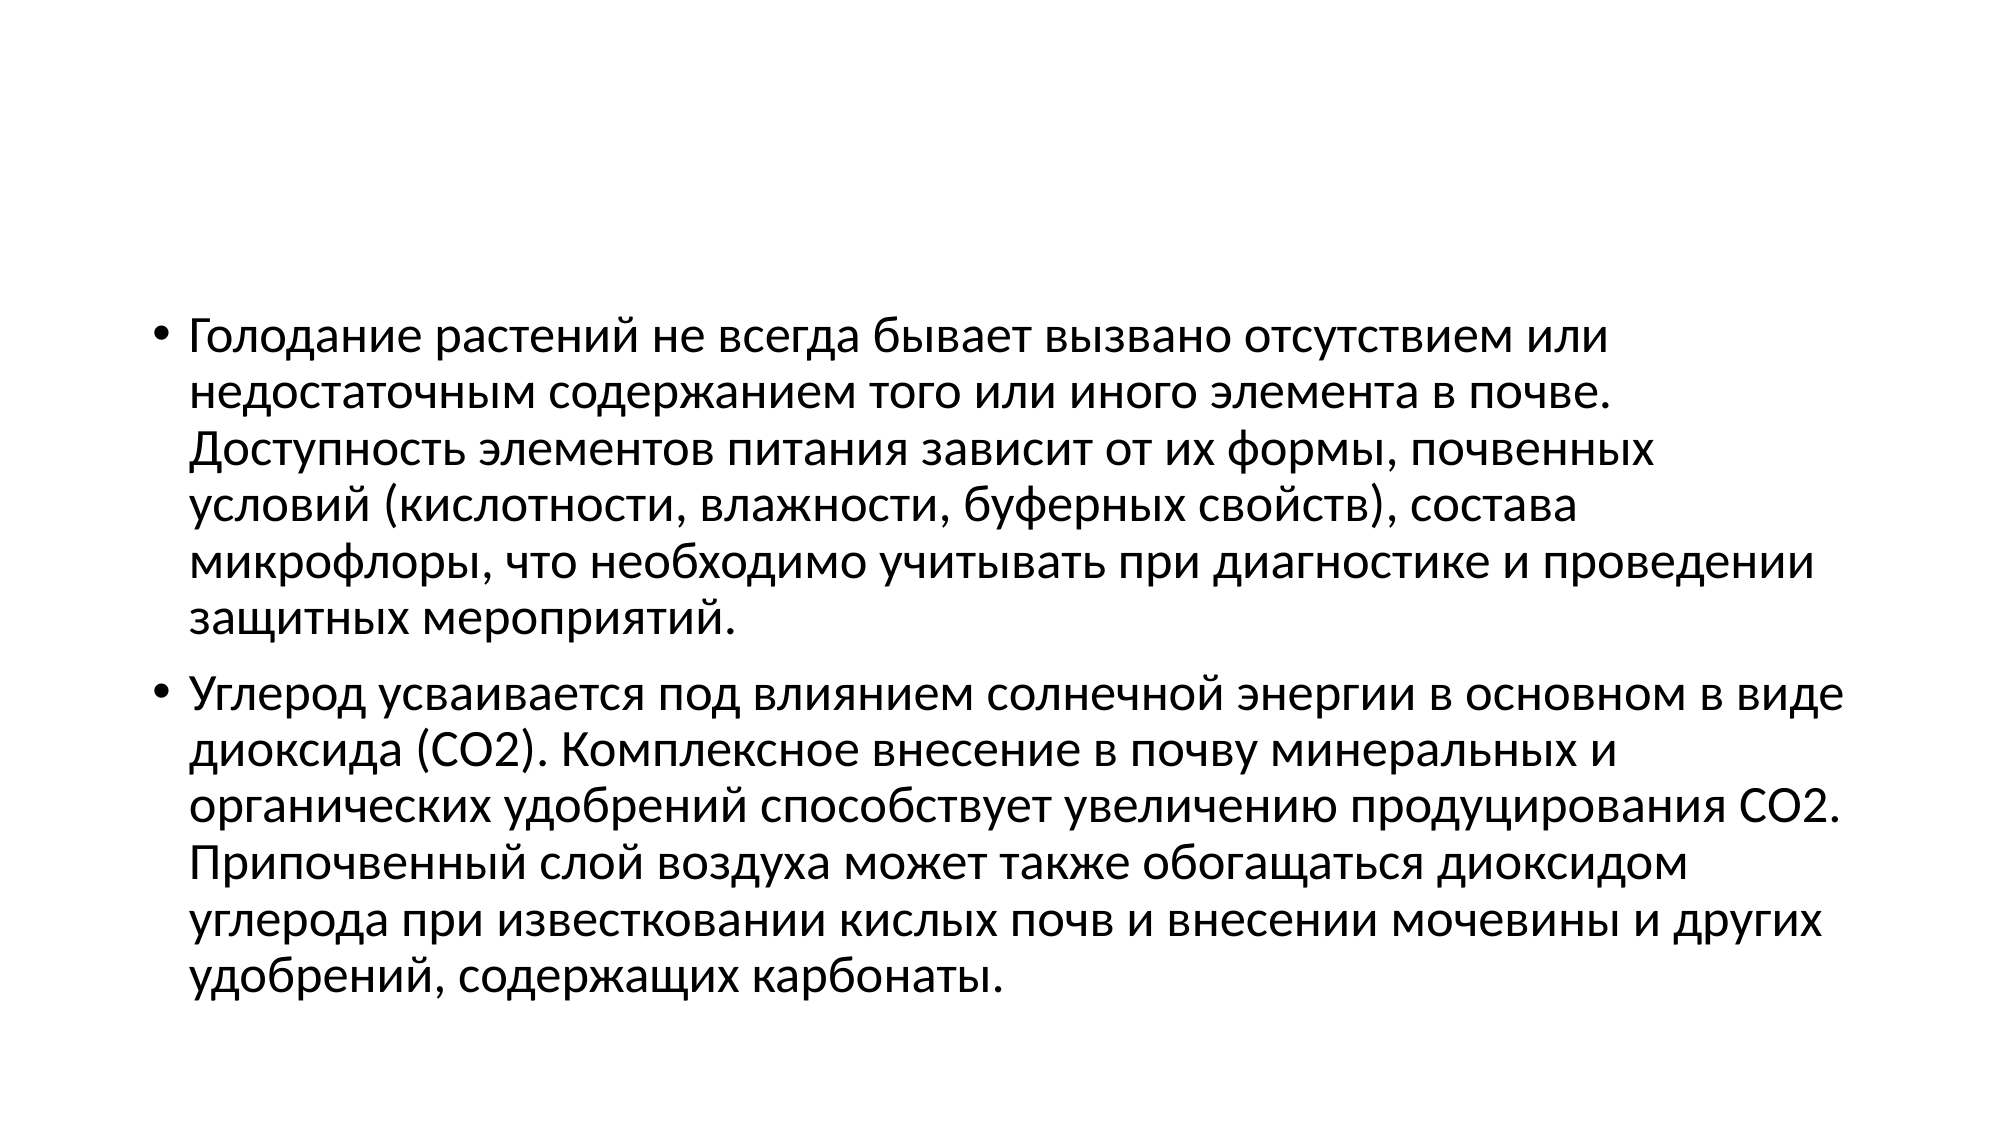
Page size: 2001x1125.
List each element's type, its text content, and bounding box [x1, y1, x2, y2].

list Голодание растений не всегда бывает вызвано отсутствием или недостаточным содержанием того или иного элемента в почве. Доступность элементов питания зависит от их формы, почвенных условий (кислотности, влажности, буферных свойств), состава микрофлоры, что необходимо учитывать при диагностике и проведении защитных мероприятий. Углерод усваивается под влиянием солнечной энергии в основном в виде диоксида (СО2). Комплексное внесение в почву минеральных и органических удобрений способствует увеличению продуцирования СО2. Припочвенный слой воздуха может также обогащаться диоксидом углерода при известковании кислых почв и внесении мочевины и других удобрений, содержащих карбонаты. [137, 299, 1863, 1014]
